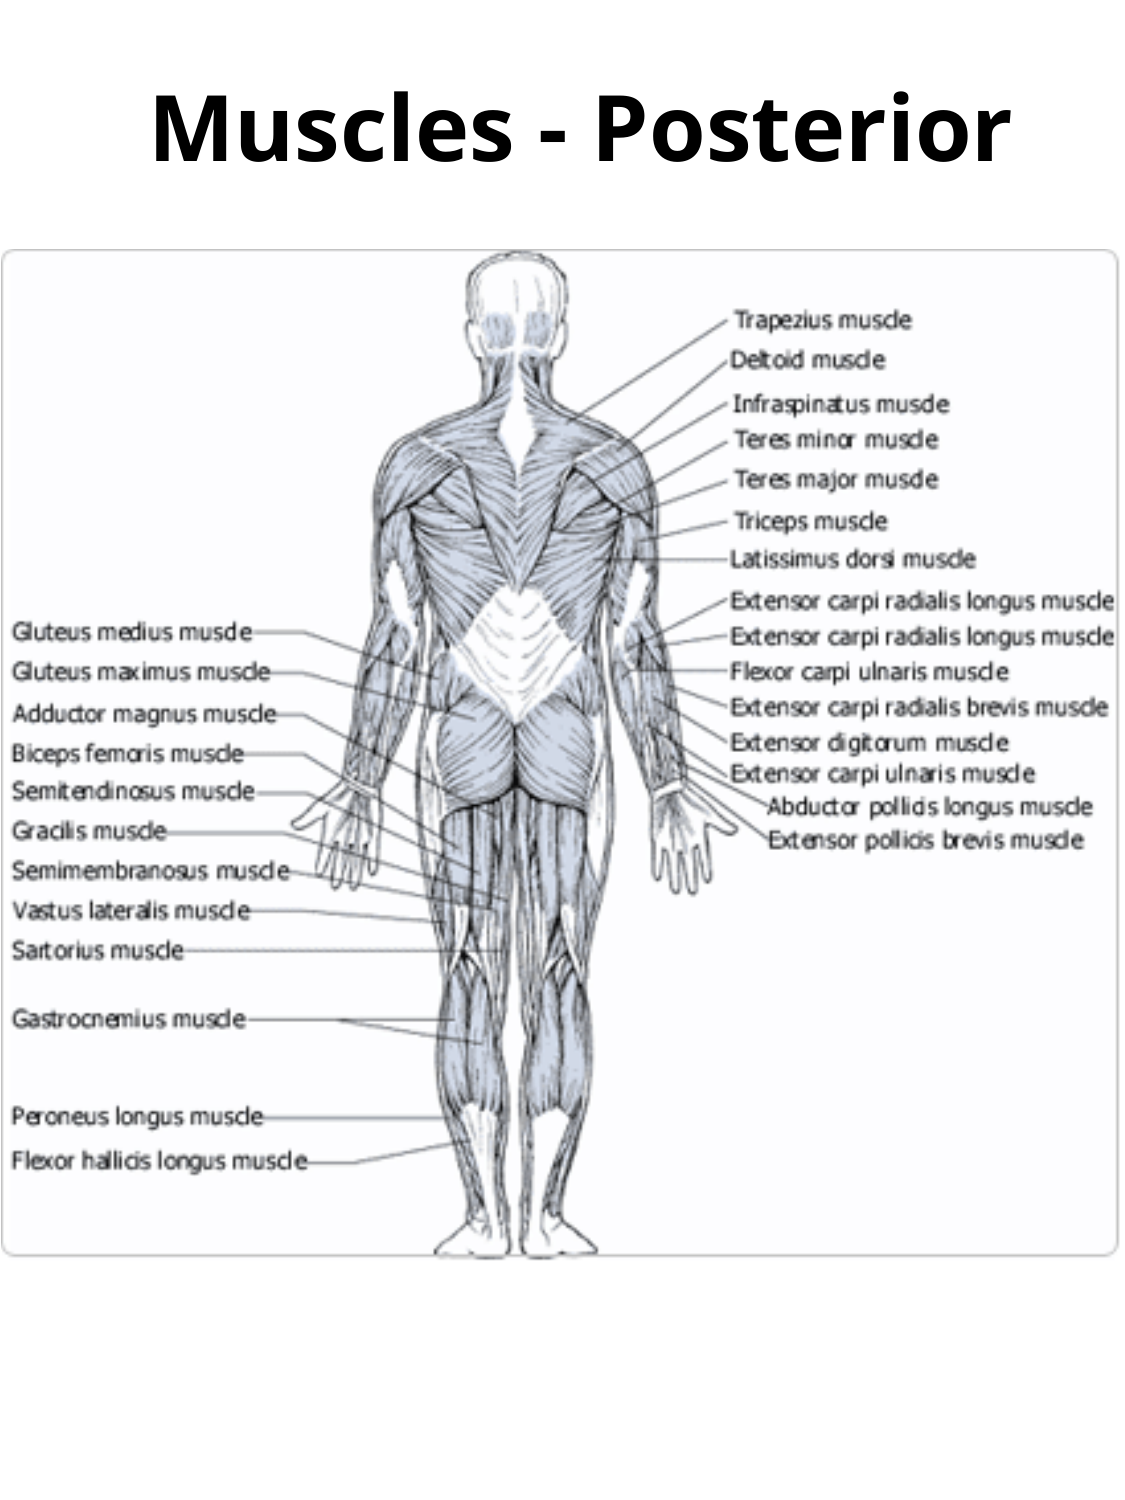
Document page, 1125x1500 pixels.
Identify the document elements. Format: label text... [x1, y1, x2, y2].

title Muscles - Posterior [75, 0, 1088, 248]
picture [1, 249, 1125, 1263]
